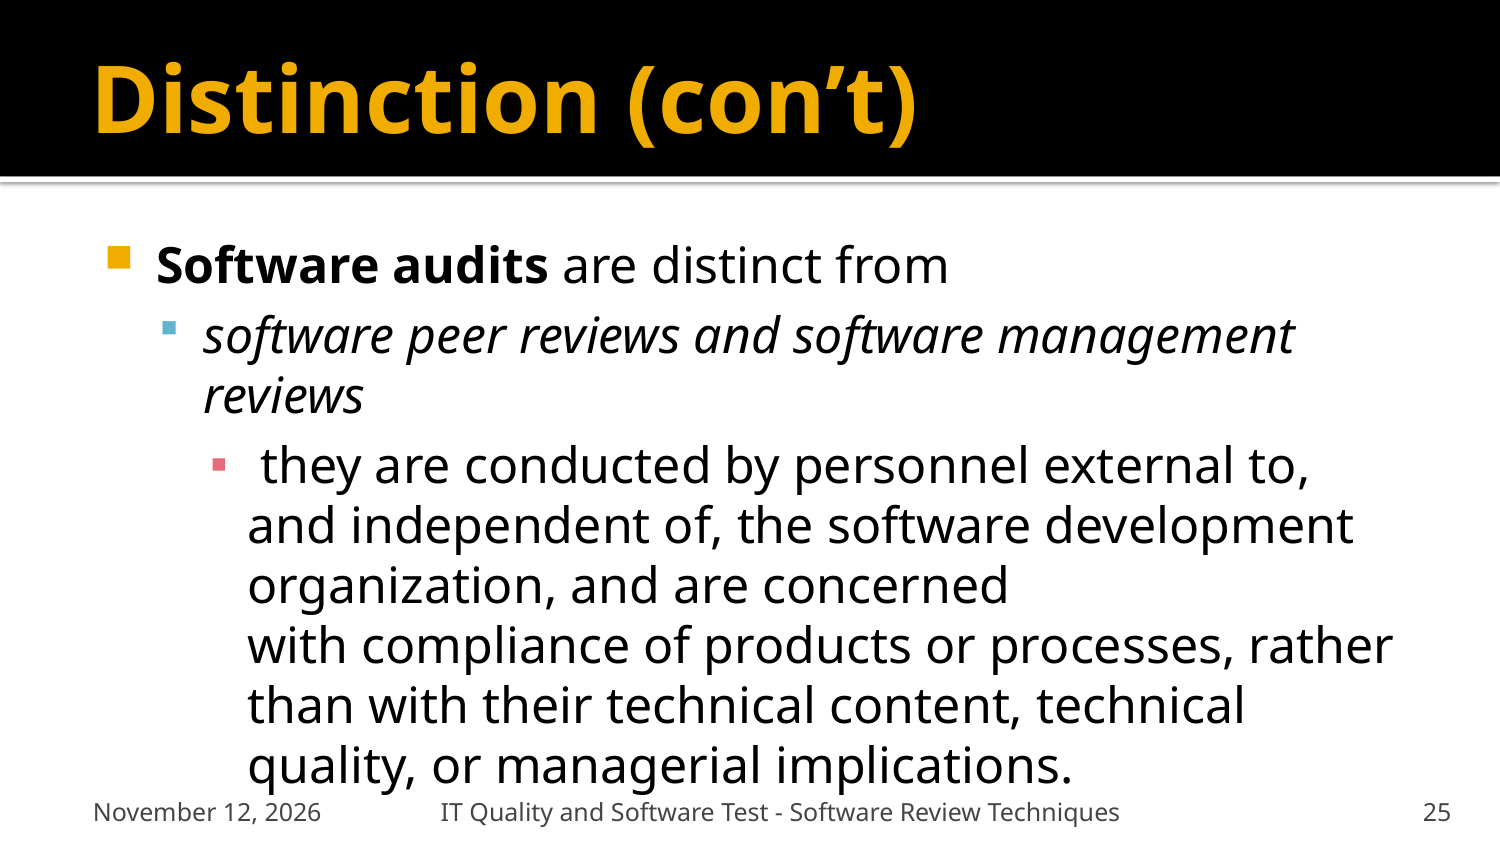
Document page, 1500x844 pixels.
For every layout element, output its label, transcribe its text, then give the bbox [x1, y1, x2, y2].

footer IT Quality and Software Test - Software Review Techniques [433, 801, 1337, 831]
title Distinction (con’t) [75, 19, 1425, 174]
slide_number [75, 801, 425, 831]
slide_number 25 [1345, 796, 1467, 831]
list Software audits are distinct from software peer reviews and software management reviews they are conducted by personnel external to, and independent of, the software development organization, and are concerned with compliance of products or processes, rather than with their technical content, technical quality, or managerial implications. [75, 218, 1425, 801]
